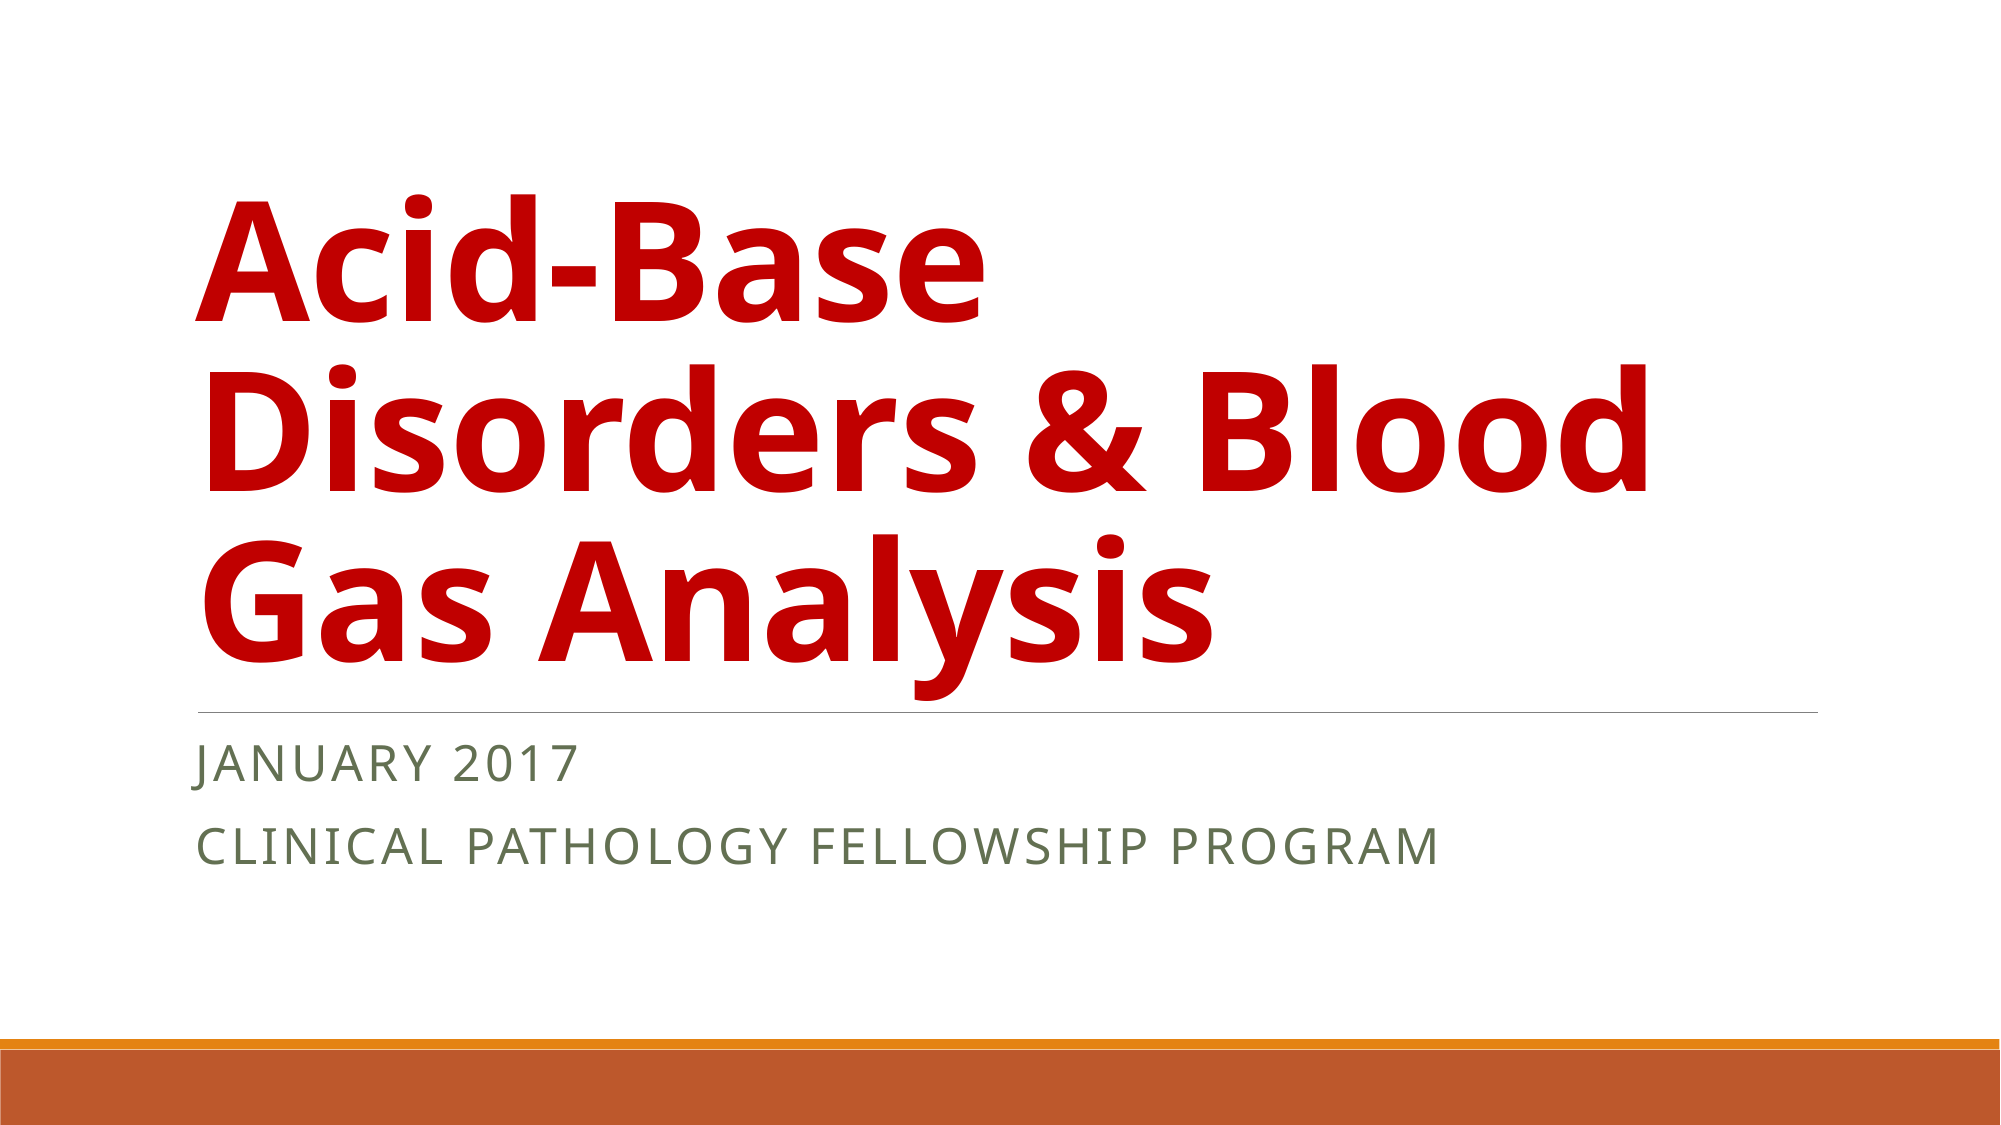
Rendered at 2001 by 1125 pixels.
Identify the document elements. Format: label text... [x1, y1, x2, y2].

title Acid-Base Disorders & Blood Gas Analysis [180, 118, 1831, 704]
subtitle January 2017 Clinical Pathology fellowship program [180, 730, 1831, 919]
